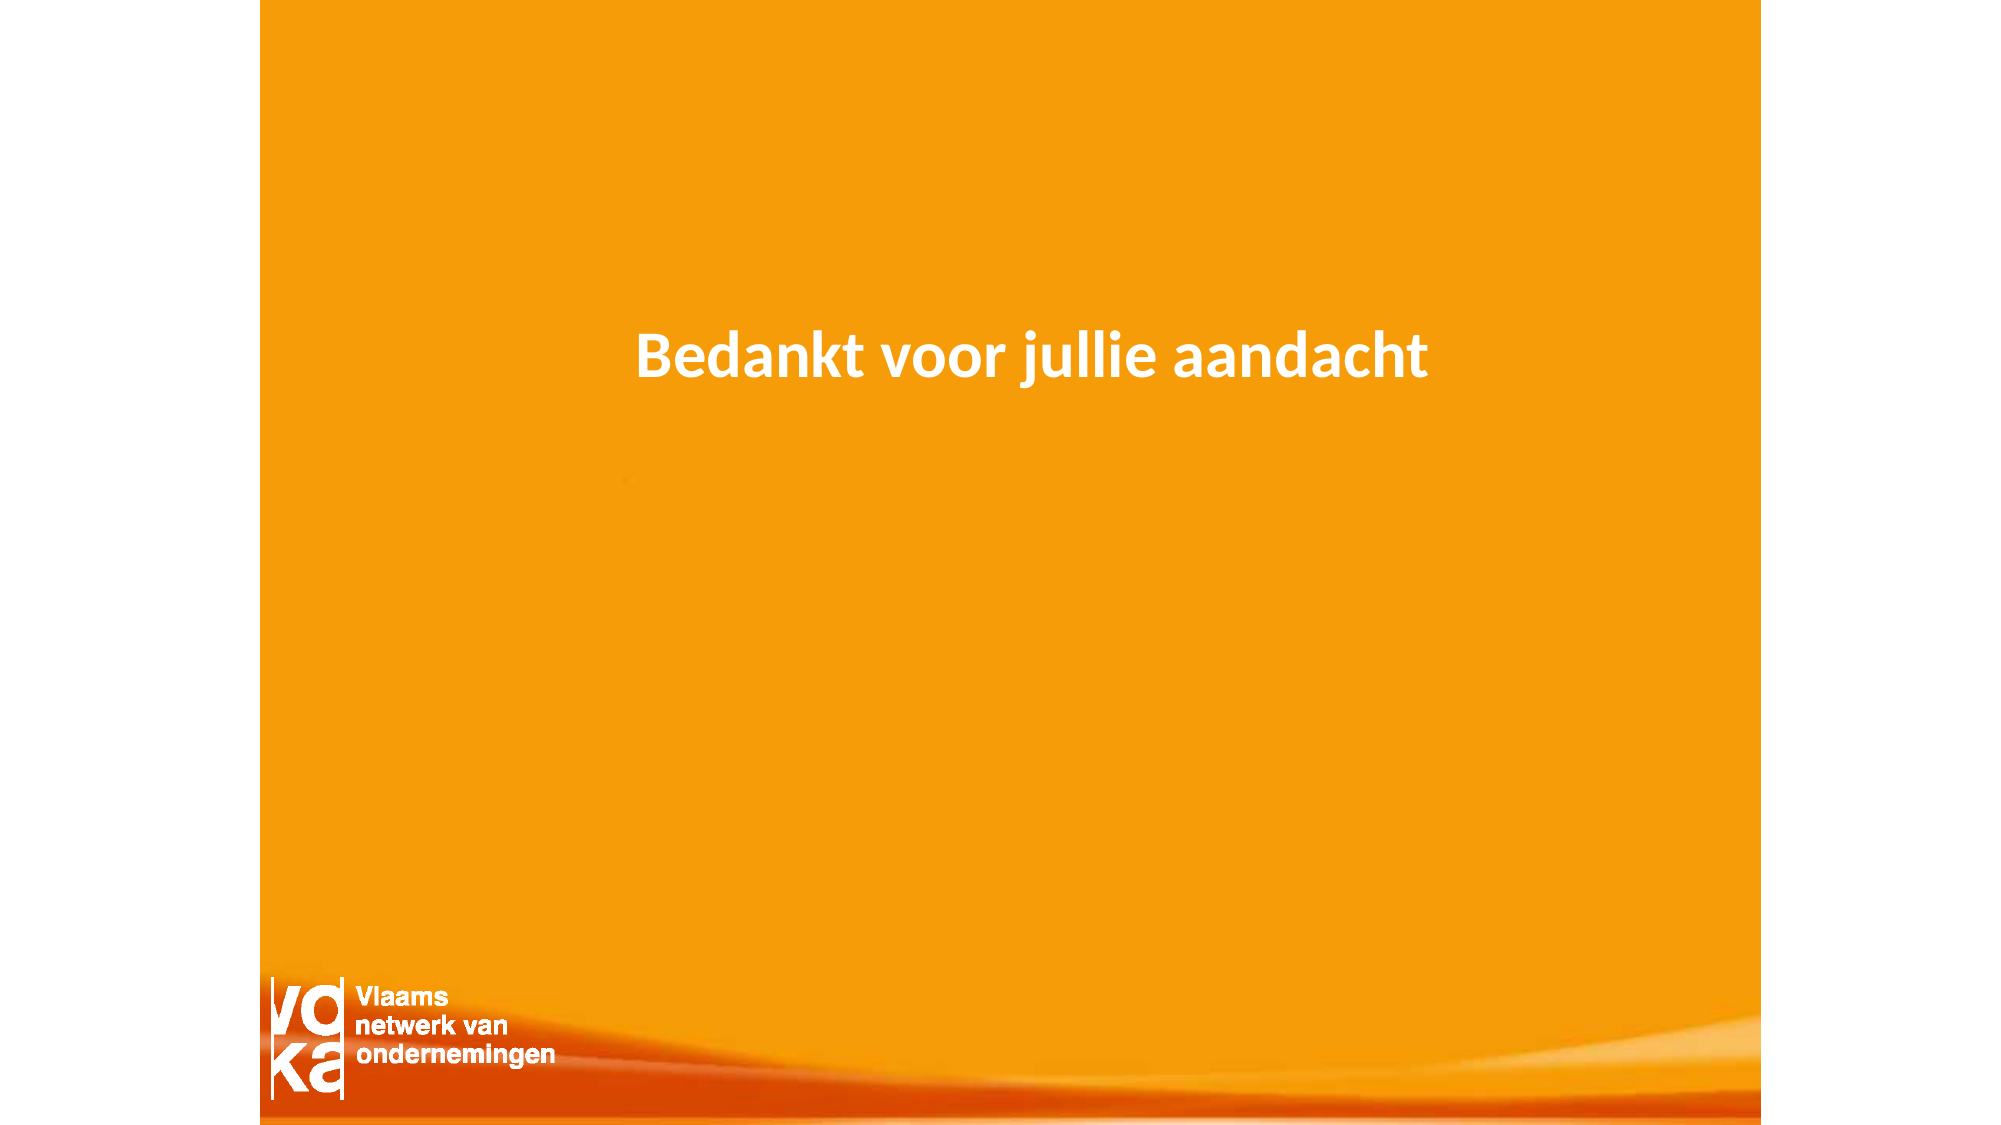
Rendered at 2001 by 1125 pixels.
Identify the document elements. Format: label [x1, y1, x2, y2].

picture [260, 0, 1761, 1125]
